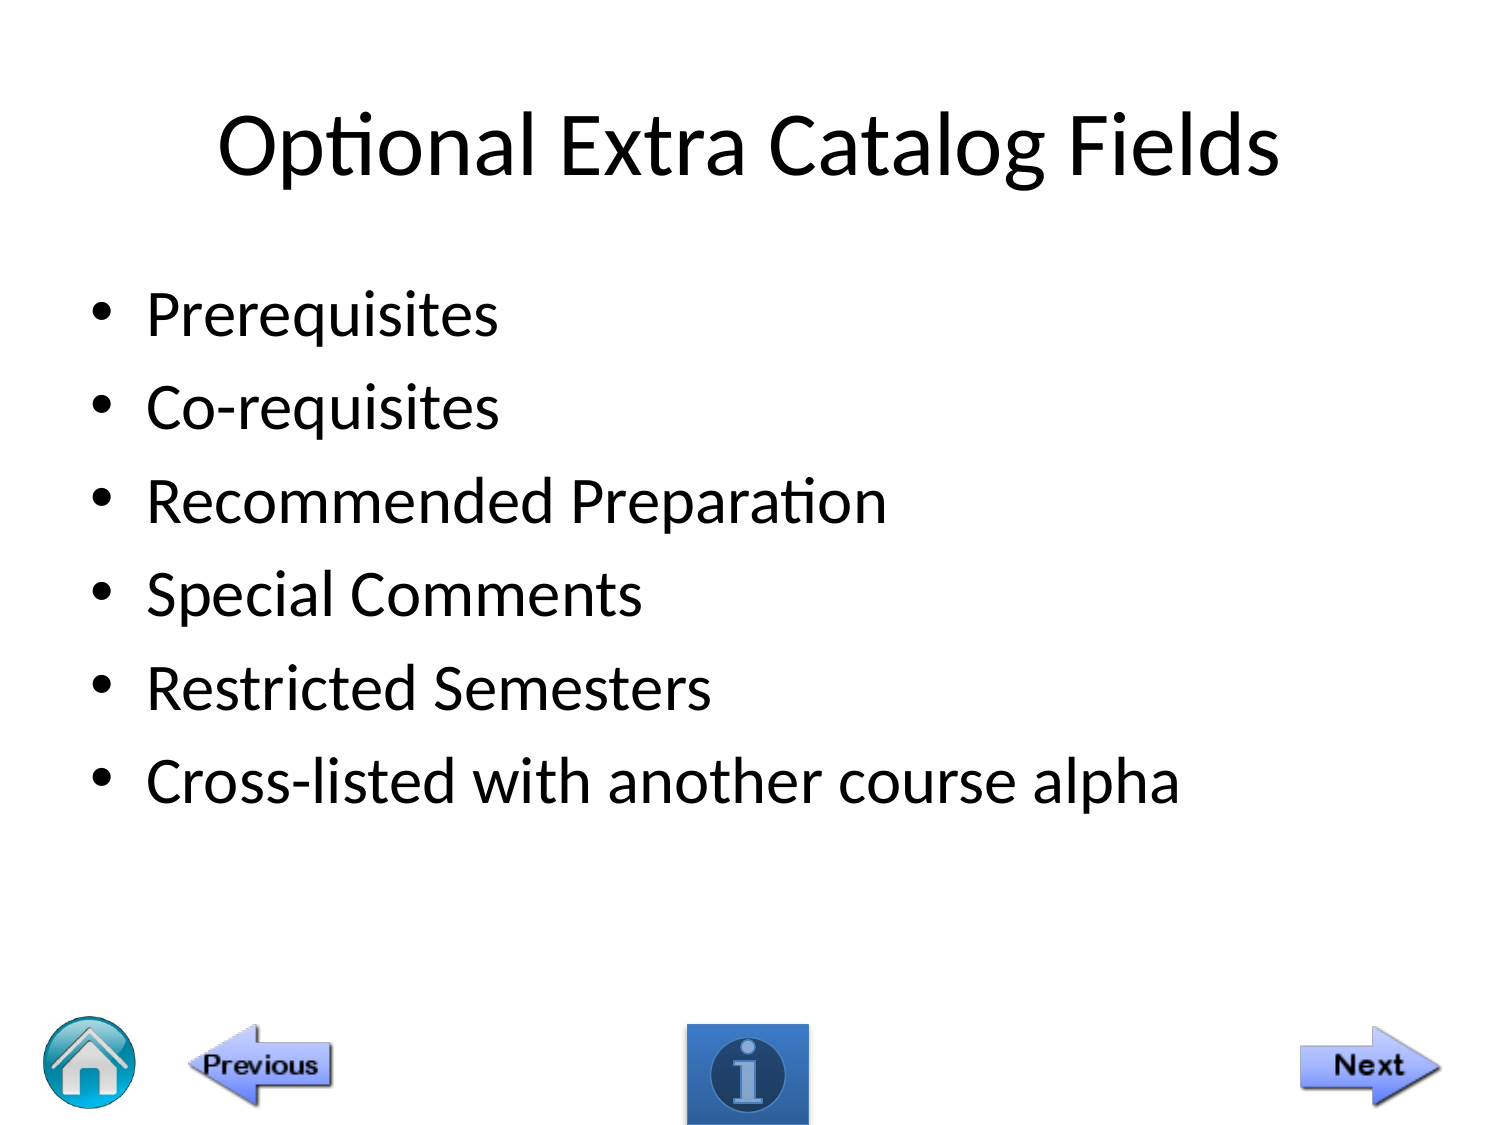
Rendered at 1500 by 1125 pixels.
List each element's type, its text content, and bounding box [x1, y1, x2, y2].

text_box [687, 1024, 809, 1125]
list Prerequisites Co-requisites Recommended Preparation Special Comments Restricted Semesters Cross-listed with another course alpha [75, 262, 1425, 1005]
picture [187, 1023, 338, 1113]
picture [37, 1009, 141, 1113]
title Optional Extra Catalog Fields [75, 45, 1425, 233]
picture [1299, 1025, 1447, 1113]
